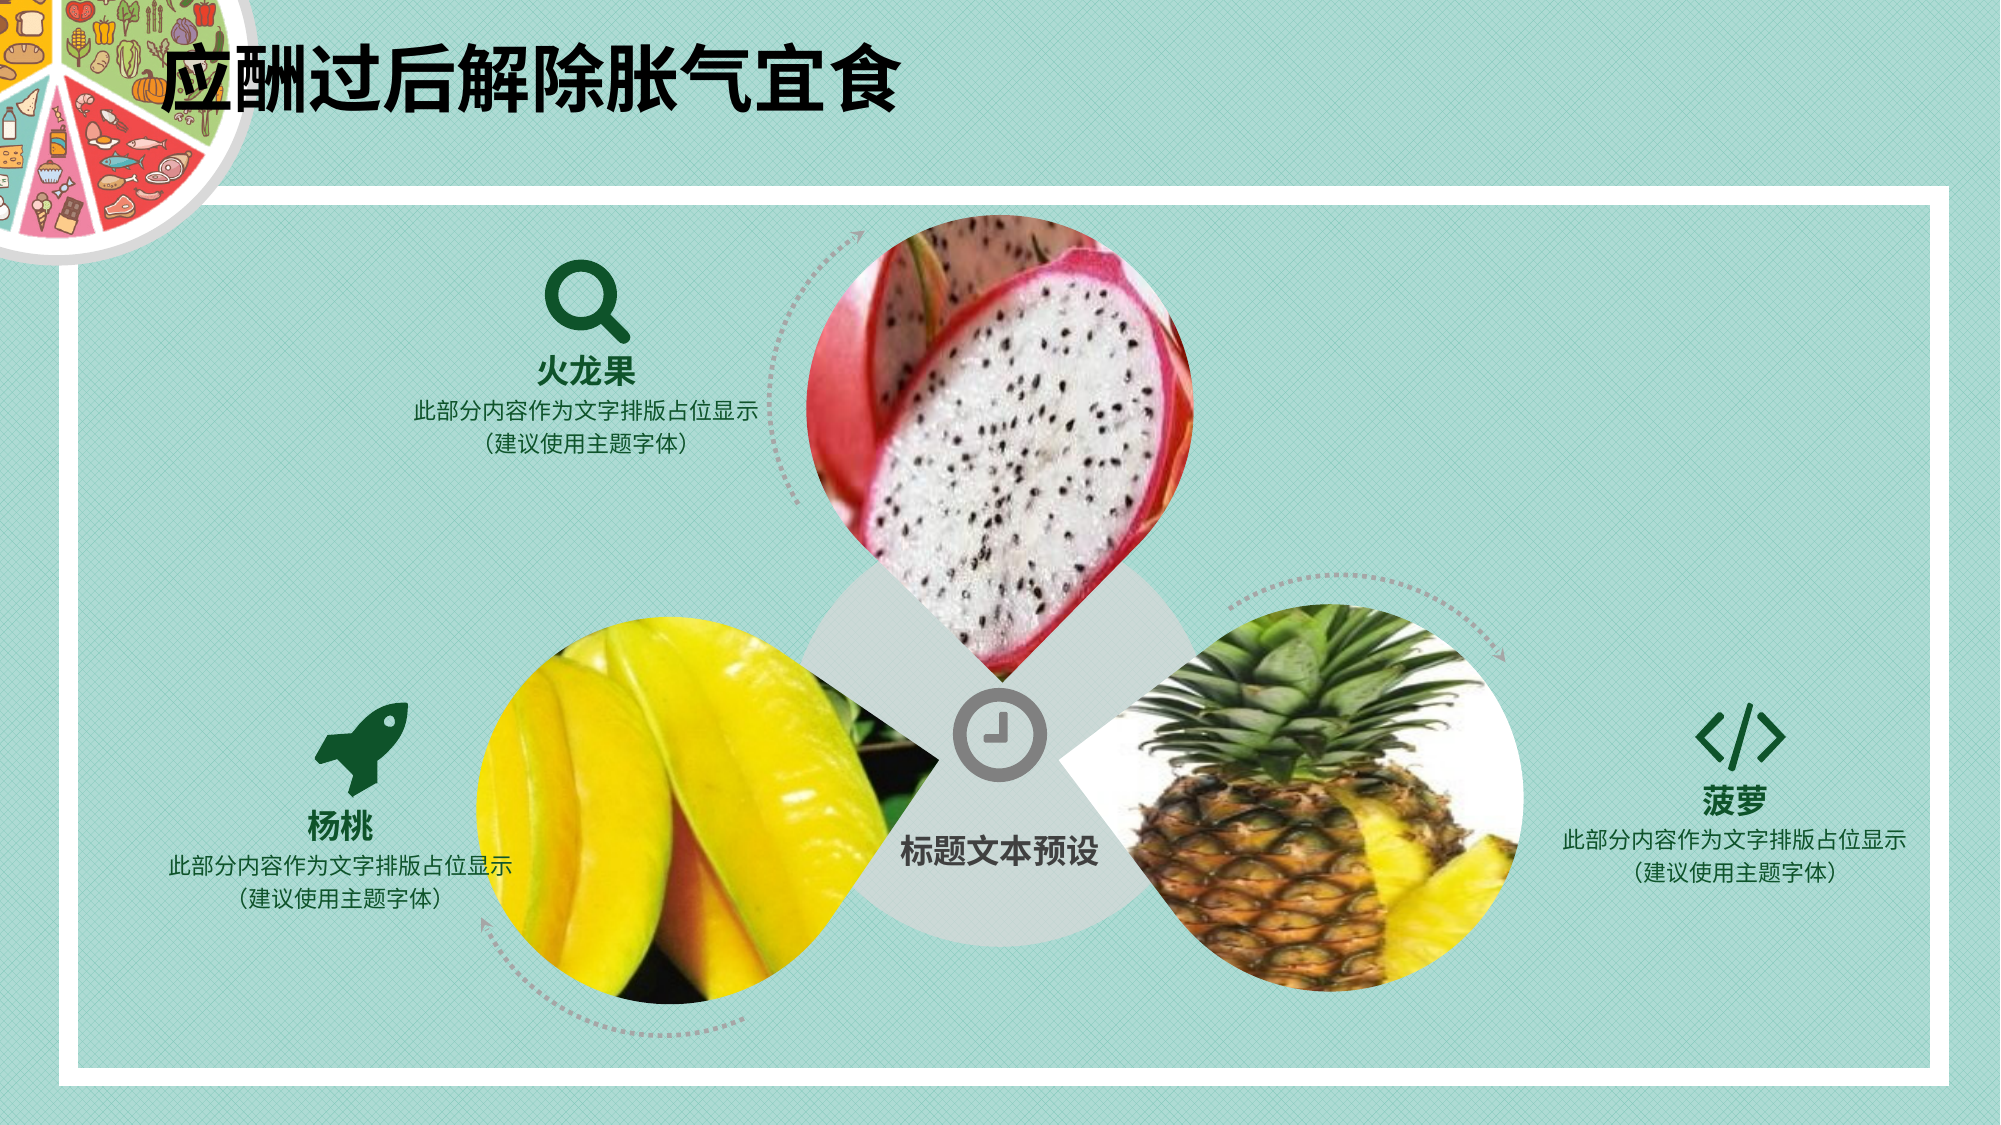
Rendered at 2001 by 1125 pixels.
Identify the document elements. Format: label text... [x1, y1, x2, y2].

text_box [163, 201, 1913, 1036]
title 应酬过后解除胀气宜食 [145, 35, 1871, 131]
picture [0, 0, 238, 246]
